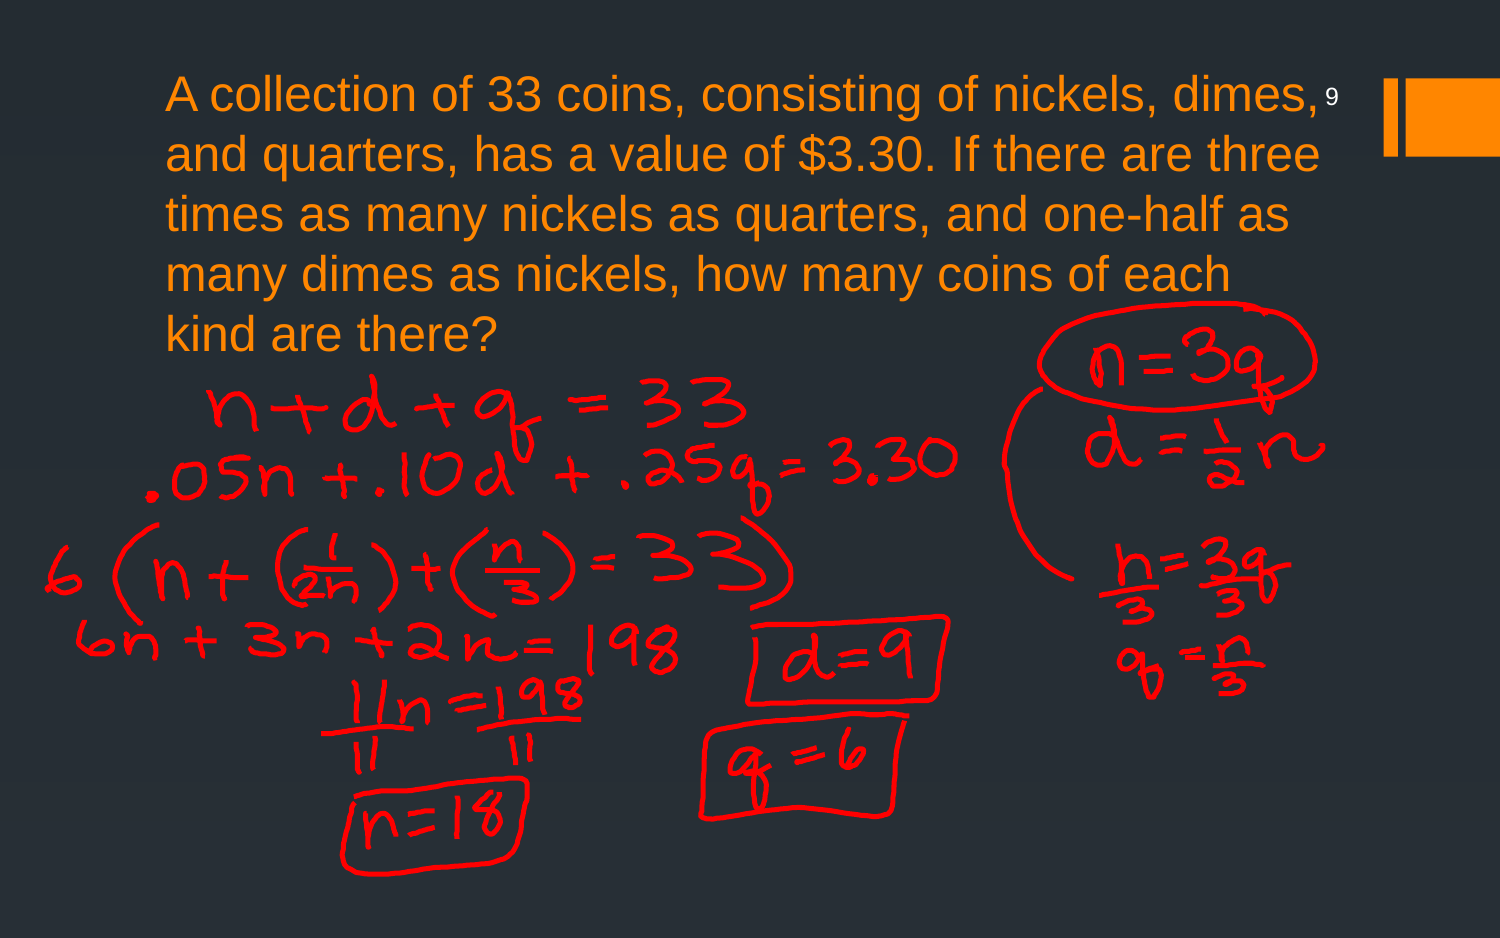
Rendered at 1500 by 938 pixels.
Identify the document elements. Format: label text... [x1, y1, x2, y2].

text_box [1261, 400, 1274, 414]
text_box [555, 474, 570, 478]
text_box [621, 481, 628, 489]
text_box [1160, 554, 1184, 560]
text_box [258, 466, 294, 496]
text_box [1201, 577, 1261, 587]
text_box [780, 468, 806, 477]
text_box [403, 452, 409, 497]
text_box [145, 492, 158, 502]
text_box [1216, 589, 1244, 617]
text_box [476, 452, 514, 495]
text_box [918, 438, 957, 477]
text_box [1212, 662, 1265, 667]
text_box [686, 444, 722, 482]
text_box [1116, 543, 1151, 585]
text_box [323, 476, 340, 480]
text_box [1203, 448, 1241, 453]
text_box [876, 438, 916, 481]
text_box [1086, 416, 1142, 467]
text_box [1164, 562, 1189, 571]
text_box [868, 474, 877, 485]
text_box [219, 455, 250, 499]
text_box [303, 406, 325, 410]
text_box [568, 396, 606, 402]
text_box [574, 473, 589, 477]
text_box [475, 390, 542, 462]
text_box [1243, 548, 1292, 603]
text_box [173, 463, 206, 499]
text_box [415, 404, 439, 410]
text_box [783, 460, 801, 464]
text_box [1003, 388, 1074, 580]
text_box [1117, 597, 1153, 624]
text_box [434, 393, 450, 428]
text_box [568, 457, 577, 492]
text_box [1215, 418, 1228, 444]
text_box [578, 406, 609, 412]
text_box [344, 477, 358, 481]
text_box [1258, 433, 1324, 468]
text_box [690, 378, 745, 427]
text_box [643, 450, 683, 485]
text_box [1217, 636, 1249, 662]
text_box [640, 379, 680, 427]
text_box [338, 464, 346, 498]
text_box [296, 394, 311, 434]
text_box [1038, 302, 1317, 412]
text_box [828, 438, 861, 483]
text_box [1201, 537, 1237, 580]
text_box [270, 406, 300, 410]
text_box [1118, 649, 1163, 699]
text_box [1099, 586, 1159, 597]
text_box [1213, 672, 1245, 695]
text_box [207, 390, 258, 432]
text_box [731, 455, 771, 516]
title A collection of 33 coins, consisting of nickels, dimes, and quarters, has a value of $3.30. If there are three times as many nickels as quarters, and one-half as many dimes as nickels, how many coins of each kind are there? [150, 211, 1350, 369]
text_box [1180, 648, 1202, 654]
text_box [1159, 448, 1183, 454]
text_box [420, 453, 462, 495]
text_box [46, 517, 949, 875]
slide_number 9 [1199, 75, 1355, 117]
text_box [376, 487, 384, 496]
text_box [1208, 460, 1245, 488]
text_box [343, 375, 397, 432]
text_box [1160, 434, 1187, 440]
